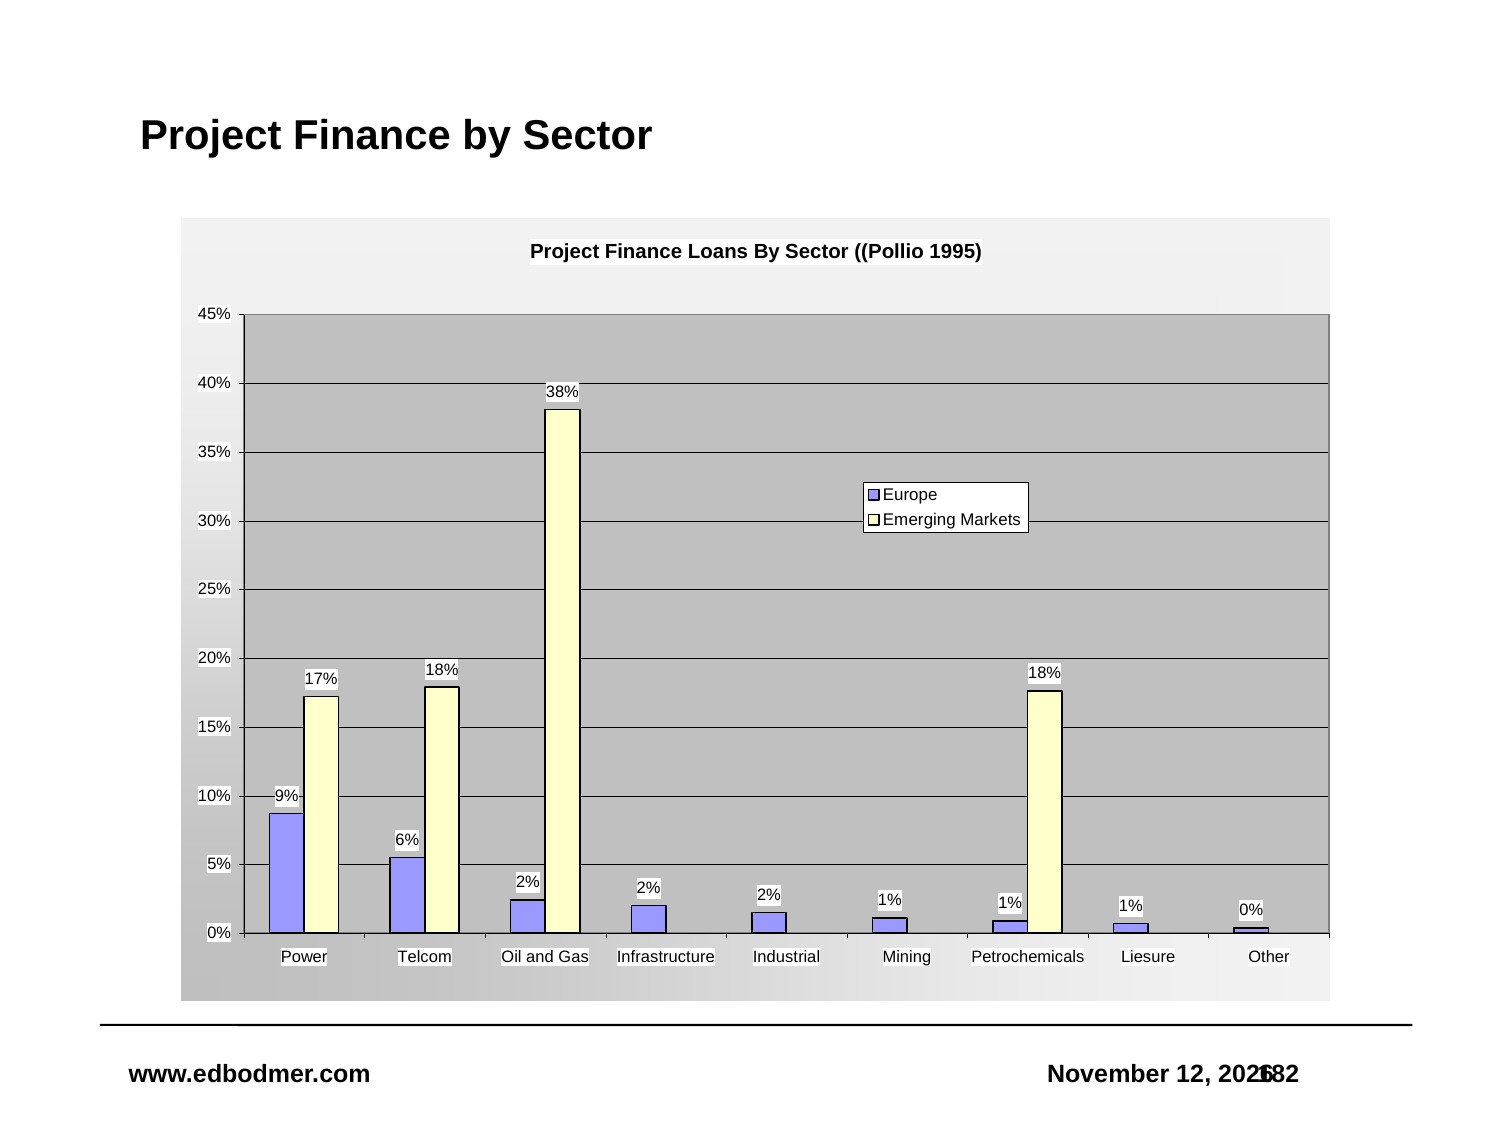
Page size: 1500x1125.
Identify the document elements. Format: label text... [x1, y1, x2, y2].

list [174, 212, 1338, 1008]
title Project Finance by Sector [124, 99, 1288, 226]
